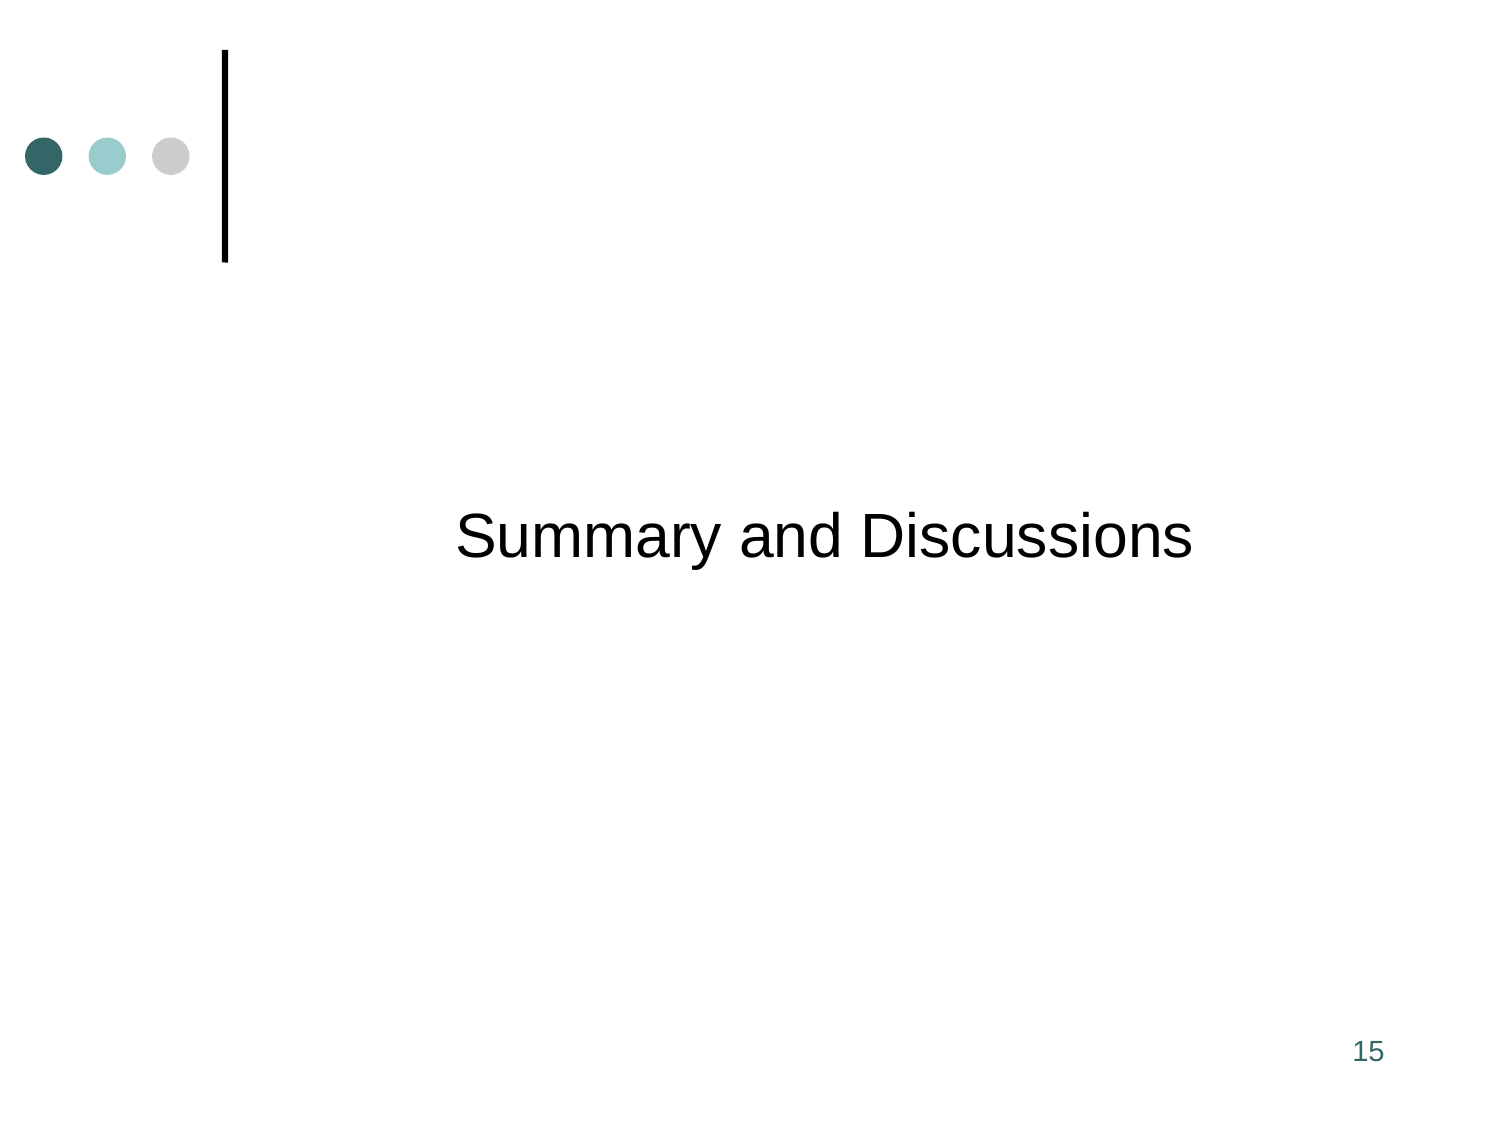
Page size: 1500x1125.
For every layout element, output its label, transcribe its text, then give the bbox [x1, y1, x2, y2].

list Summary and Discussions [249, 312, 1400, 988]
slide_number 15 [1187, 1025, 1400, 1100]
